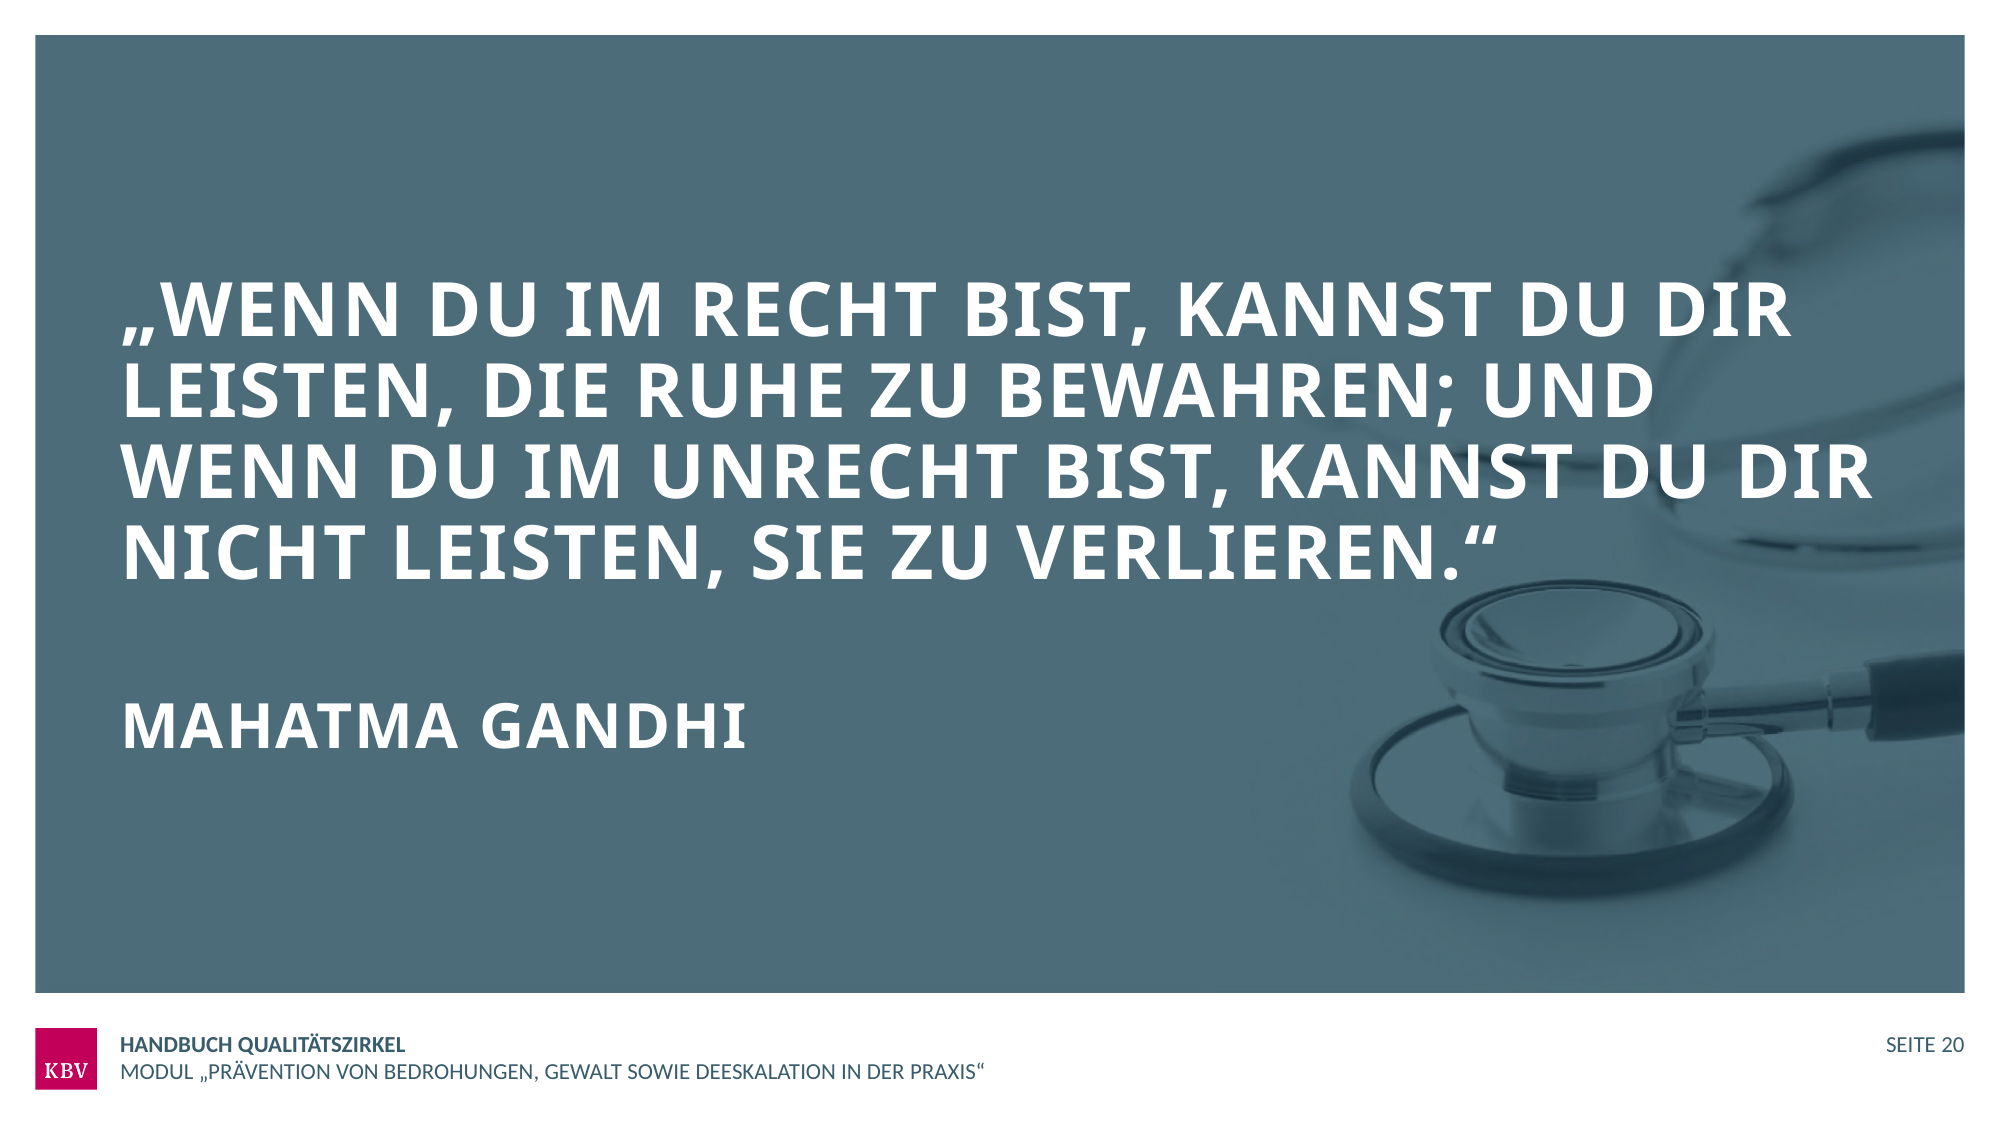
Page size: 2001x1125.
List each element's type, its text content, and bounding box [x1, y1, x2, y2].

footer Handbuch Qualitätszirkel [120, 1030, 1668, 1057]
slide_number Modul „Prävention von Bedrohungen, Gewalt sowie Deeskalation in der Praxis“ [120, 1057, 1668, 1084]
slide_number Seite 20 [1787, 1030, 1965, 1057]
subtitle „Wenn du im Recht bist, kannst du dir leisten, die Ruhe zu bewahren; und wenn du im Unrecht bist, kannst du dir nicht leisten, sie zu verlieren.“ Mahatma Gandhi [120, 129, 1880, 945]
picture [35, 35, 1965, 993]
